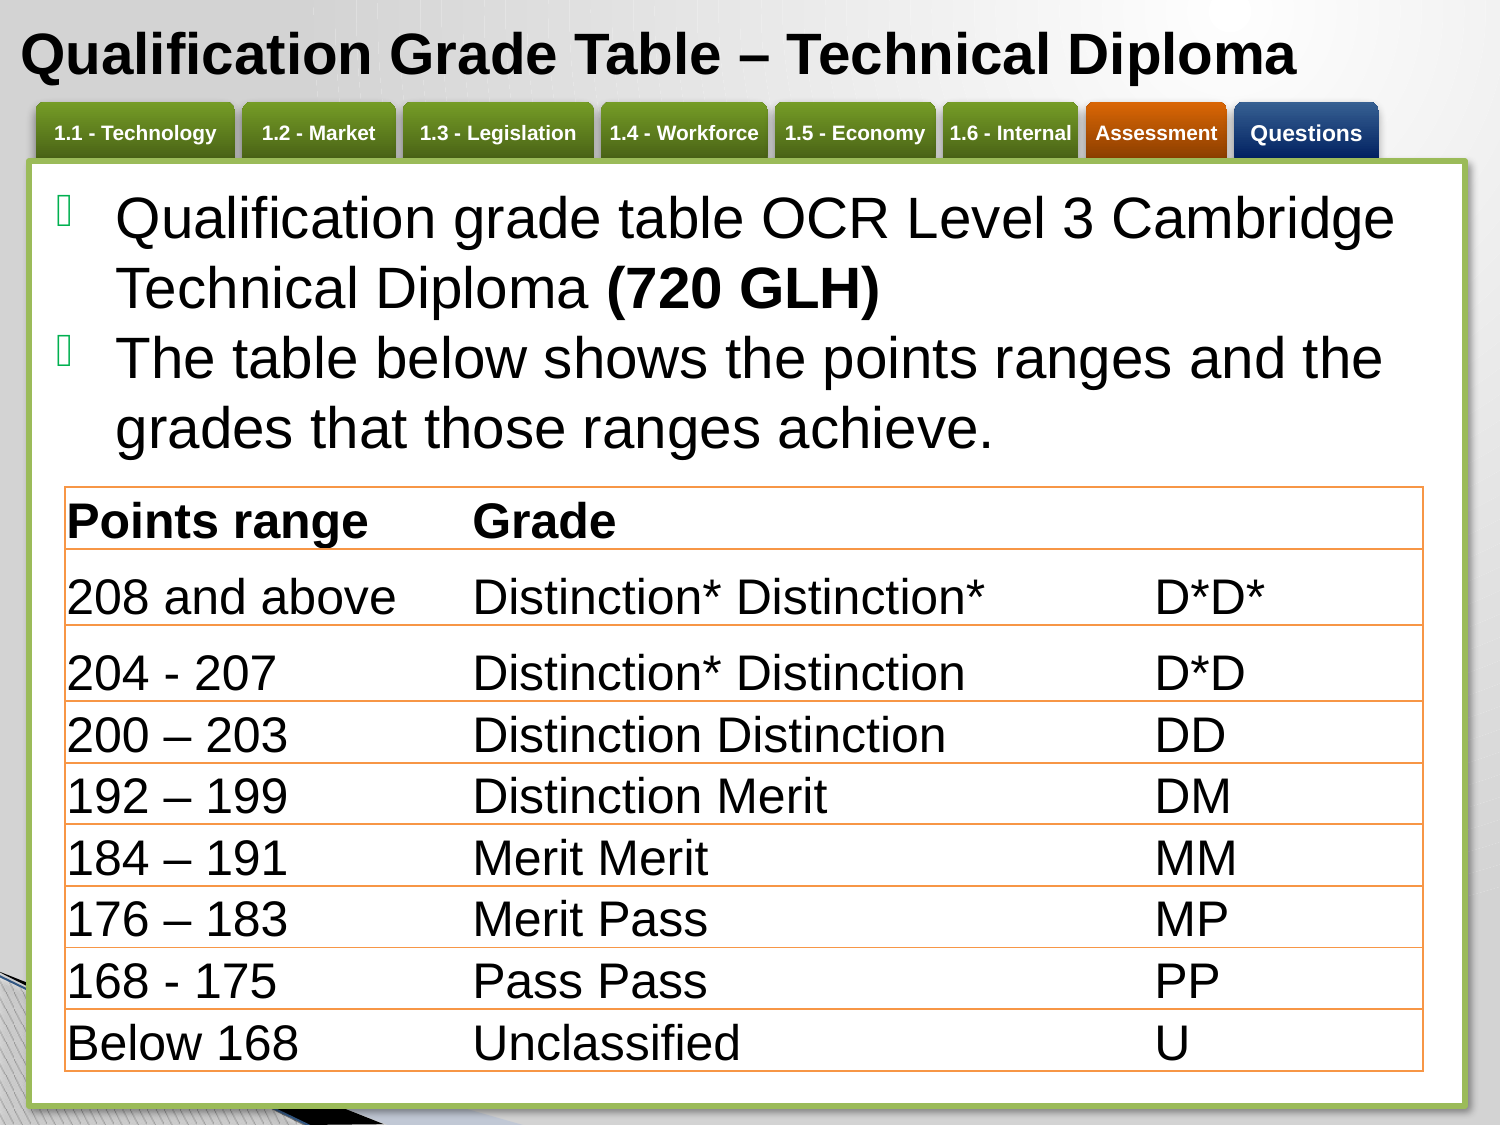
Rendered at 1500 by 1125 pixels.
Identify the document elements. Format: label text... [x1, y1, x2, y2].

table_cell PP [1153, 948, 1422, 1008]
table_cell Distinction* Distinction [471, 626, 1153, 700]
text_box e [551, 0, 603, 5]
table_cell Merit Pass [471, 887, 1153, 947]
table_cell U [1153, 1010, 1422, 1070]
table_cell DD [1153, 702, 1422, 762]
table_cell 192 – 199 [66, 764, 471, 823]
table_cell Below 168 [66, 1010, 471, 1070]
table_cell MP [1153, 887, 1422, 947]
title Qualification Grade Table – Technical Diploma [5, 0, 1447, 102]
table_cell Distinction Distinction [471, 702, 1153, 762]
table_cell Merit Merit [471, 825, 1153, 885]
table_cell Pass Pass [471, 948, 1153, 1008]
table_cell 184 – 191 [66, 825, 471, 885]
table_cell Unclassified [471, 1010, 1153, 1070]
table_cell 176 – 183 [66, 887, 471, 947]
table_cell Distinction Merit [471, 764, 1153, 823]
table_cell 168 - 175 [66, 948, 471, 1008]
table_header Points range [66, 488, 471, 548]
table_cell D*D [1153, 626, 1422, 700]
table_cell 204 - 207 [66, 626, 471, 700]
picture [281, 1114, 303, 1125]
table_cell D*D* [1153, 550, 1422, 624]
table_cell 200 – 203 [66, 702, 471, 762]
table_cell DM [1153, 764, 1422, 823]
table_header [1153, 488, 1422, 548]
text_box Qualification grade table OCR Level 3 Cambridge Technical Diploma (720 GLH) The table below shows the points ranges and the grades that those ranges achieve. [41, 172, 1447, 468]
table_cell MM [1153, 825, 1422, 885]
table_cell 208 and above [66, 550, 471, 624]
table_cell Distinction* Distinction* [471, 550, 1153, 624]
table_header Grade [471, 488, 1153, 548]
